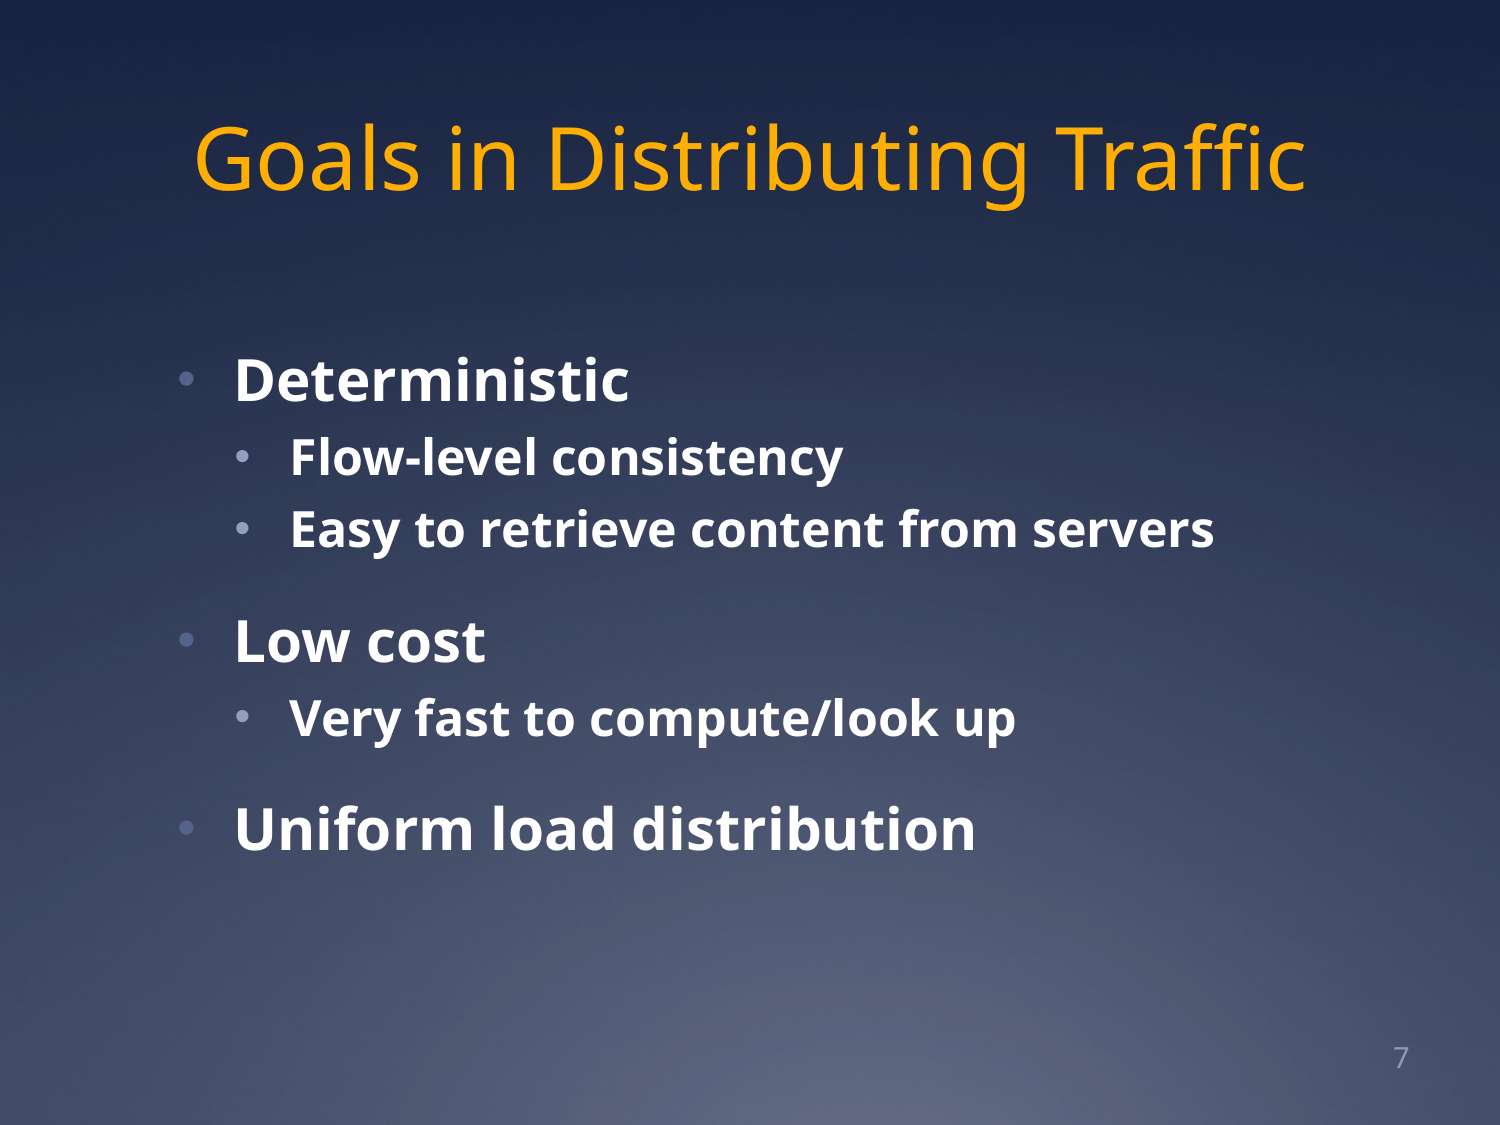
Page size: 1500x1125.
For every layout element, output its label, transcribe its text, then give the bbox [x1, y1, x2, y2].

slide_number 7 [1325, 1029, 1425, 1090]
title Goals in Distributing Traffic [100, 95, 1400, 225]
list Deterministic Flow-level consistency Easy to retrieve content from servers Low cost Very fast to compute/look up Uniform load distribution [162, 335, 1338, 1005]
